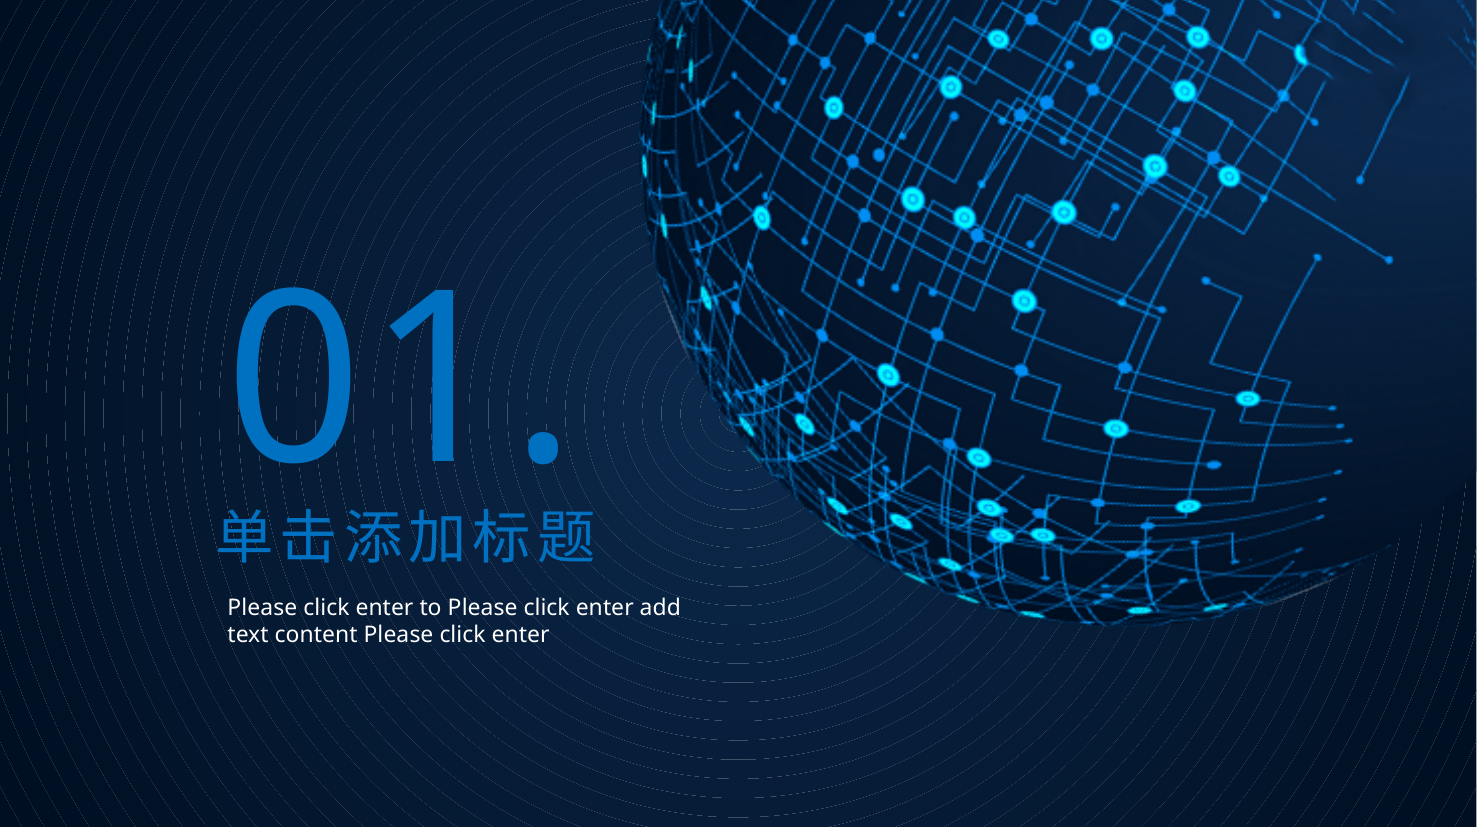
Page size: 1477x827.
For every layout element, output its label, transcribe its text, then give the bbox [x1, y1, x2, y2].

picture [455, 0, 1477, 827]
text_box Please click enter to Please click enter add text content Please click enter [212, 584, 697, 655]
text_box 01. [210, 214, 530, 517]
text_box 单击添加标题 [200, 492, 611, 578]
